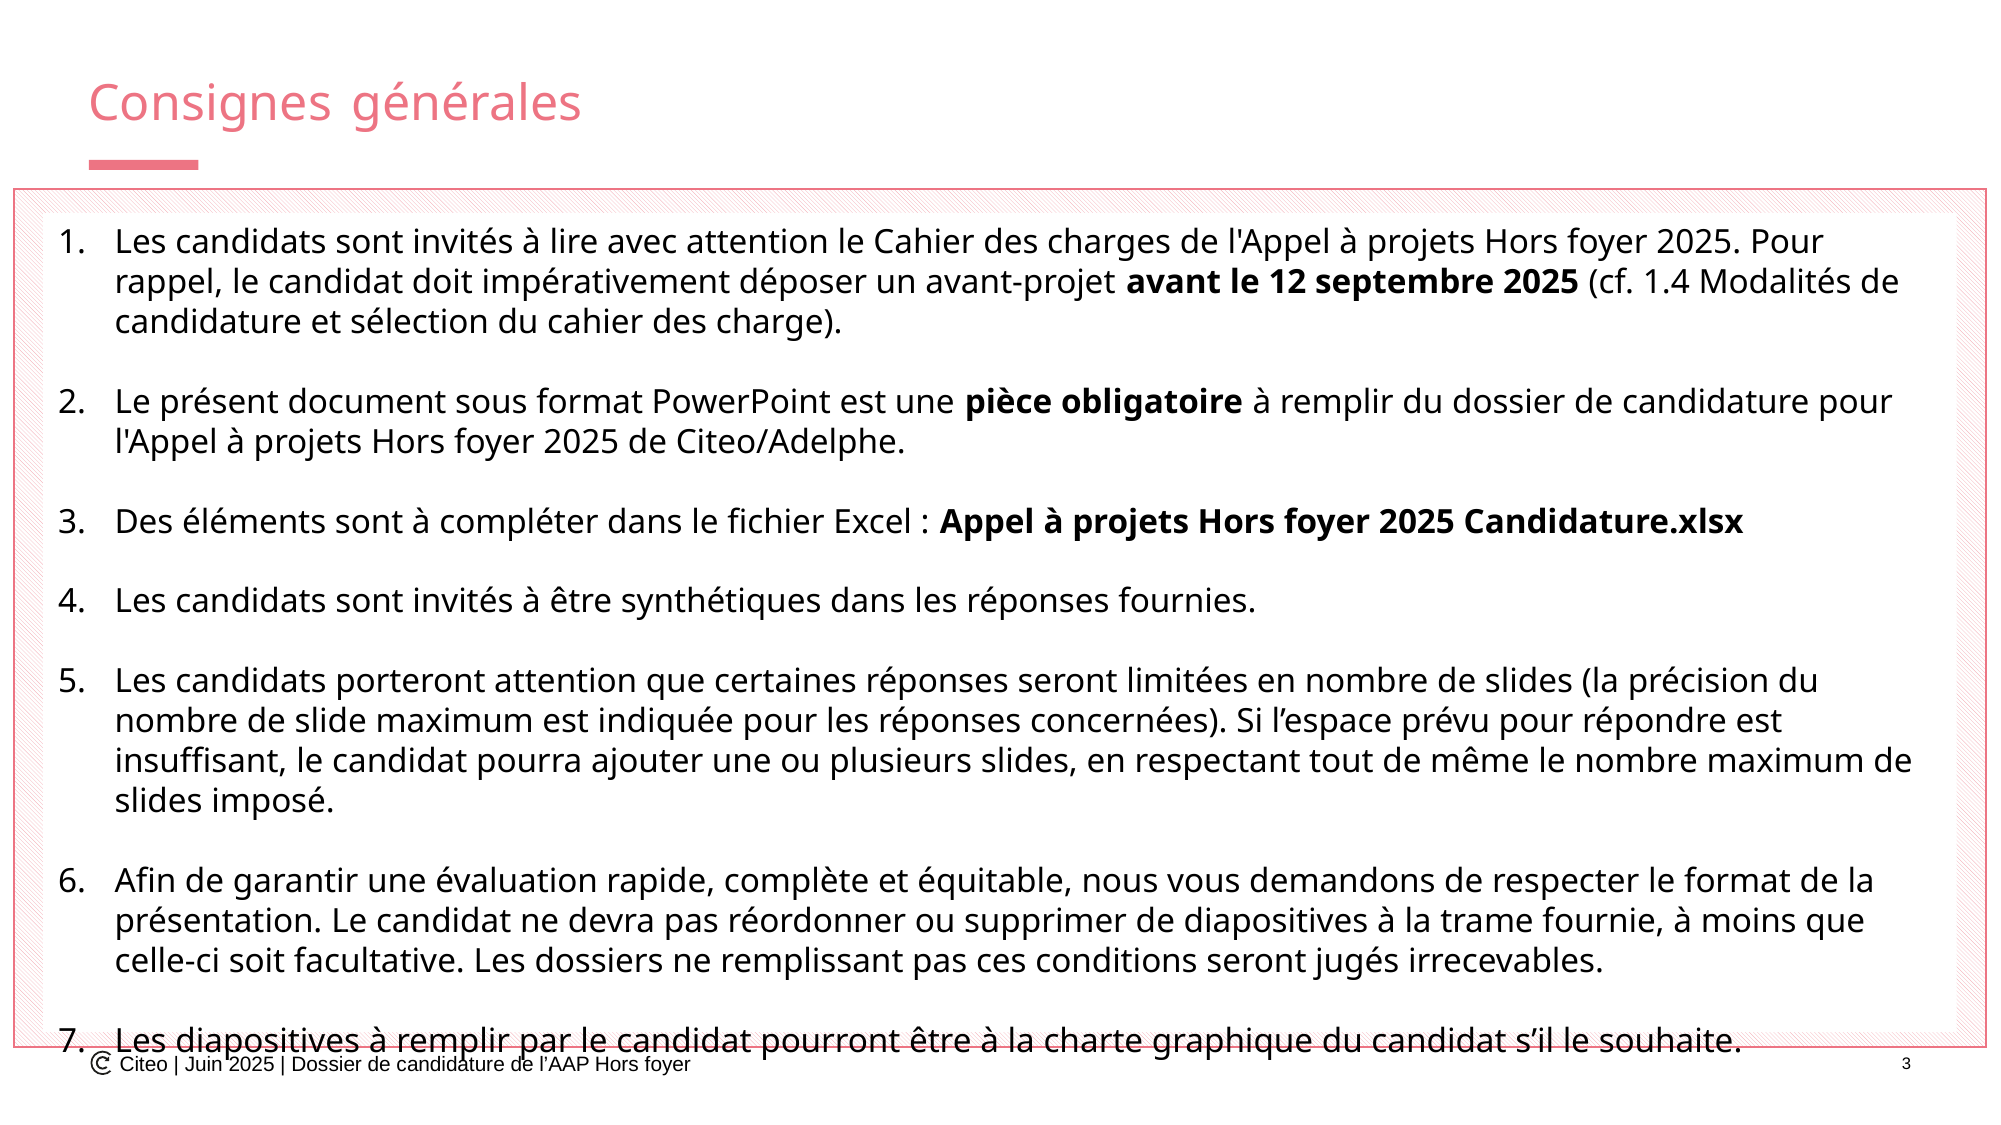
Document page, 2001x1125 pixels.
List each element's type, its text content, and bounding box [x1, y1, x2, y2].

footer Citeo | Juin 2025 | Dossier de candidature de l’AAP Hors foyer [119, 1048, 1799, 1093]
slide_number 3 [1808, 1048, 1927, 1094]
title Consignes générales [73, 31, 1910, 165]
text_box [13, 188, 1987, 1047]
